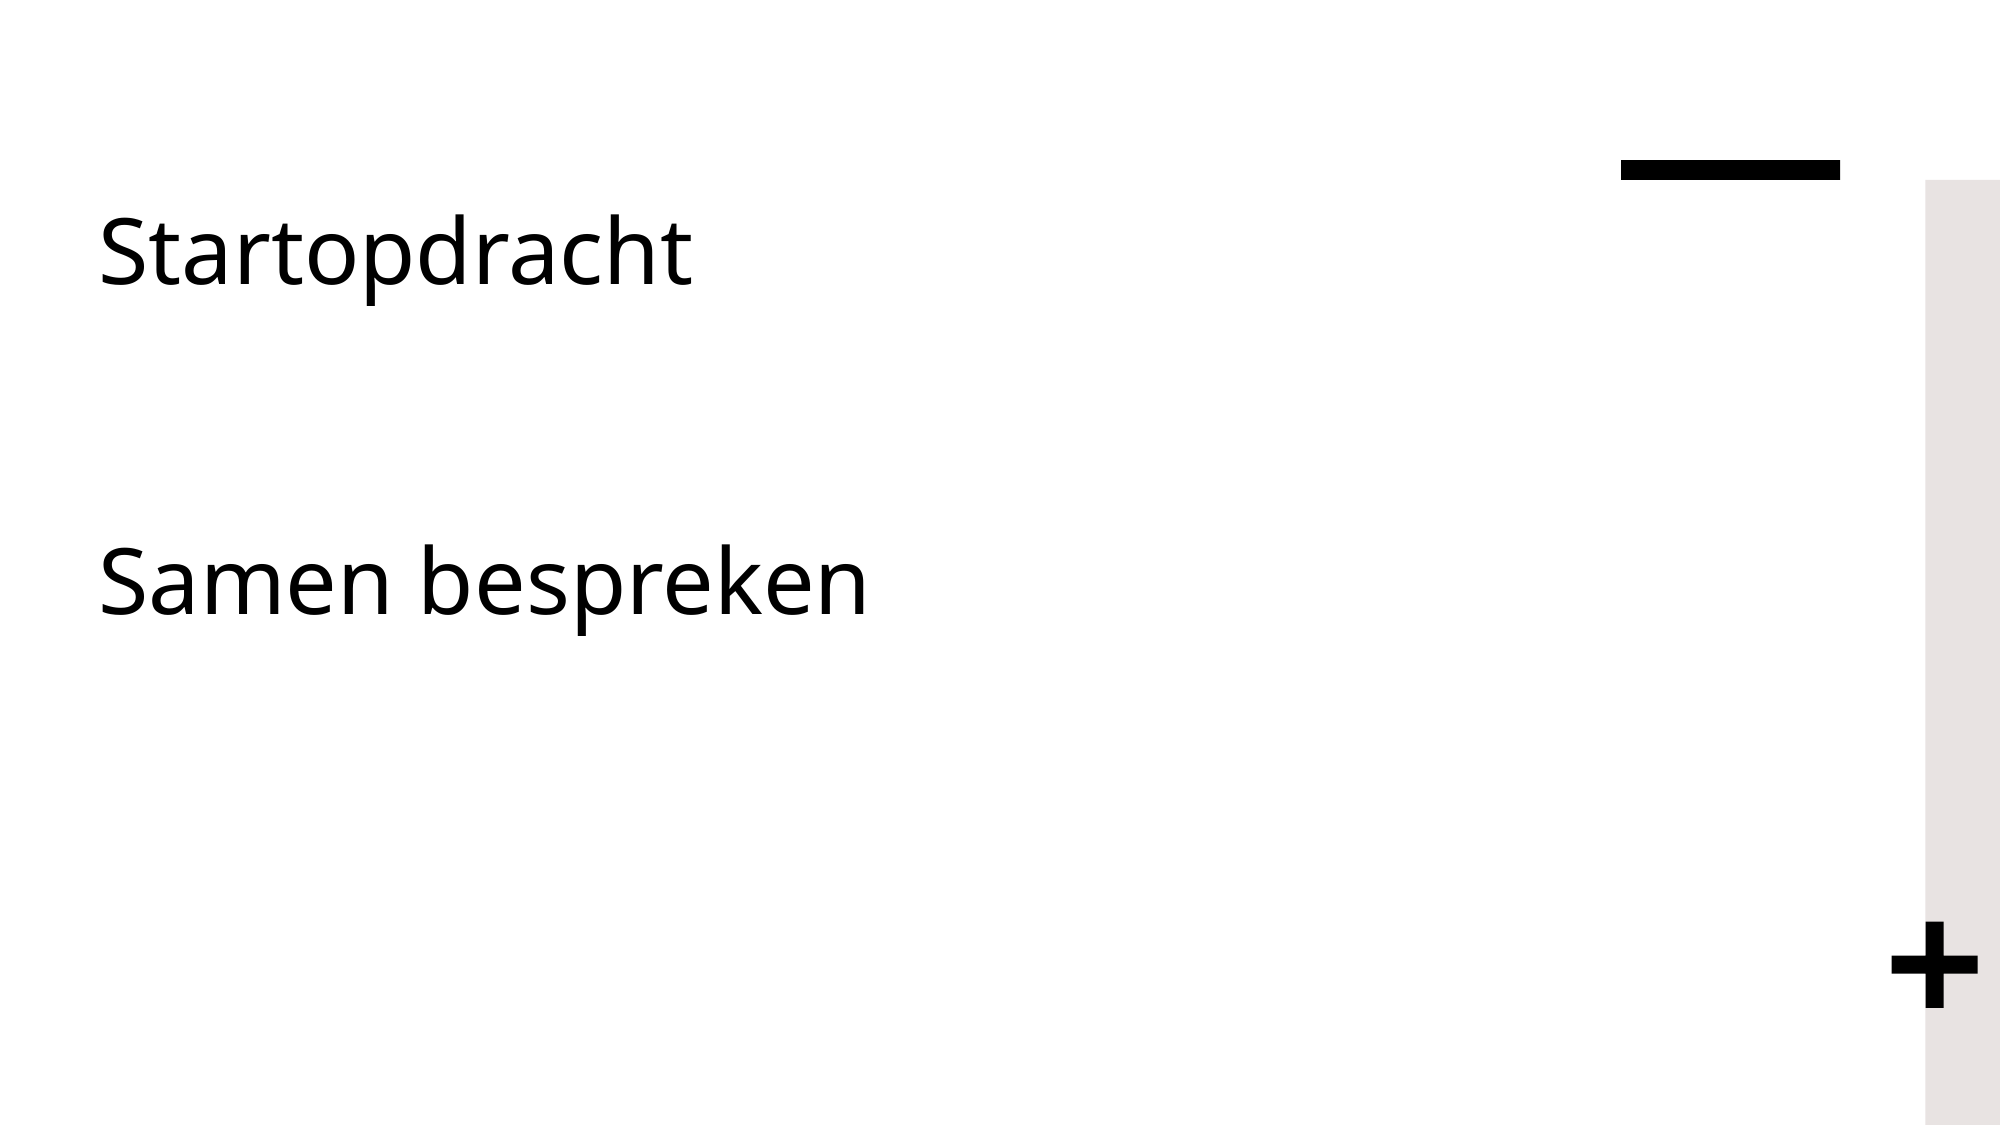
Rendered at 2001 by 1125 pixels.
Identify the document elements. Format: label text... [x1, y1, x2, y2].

title Startopdracht Samen bespreken [83, 185, 1440, 707]
